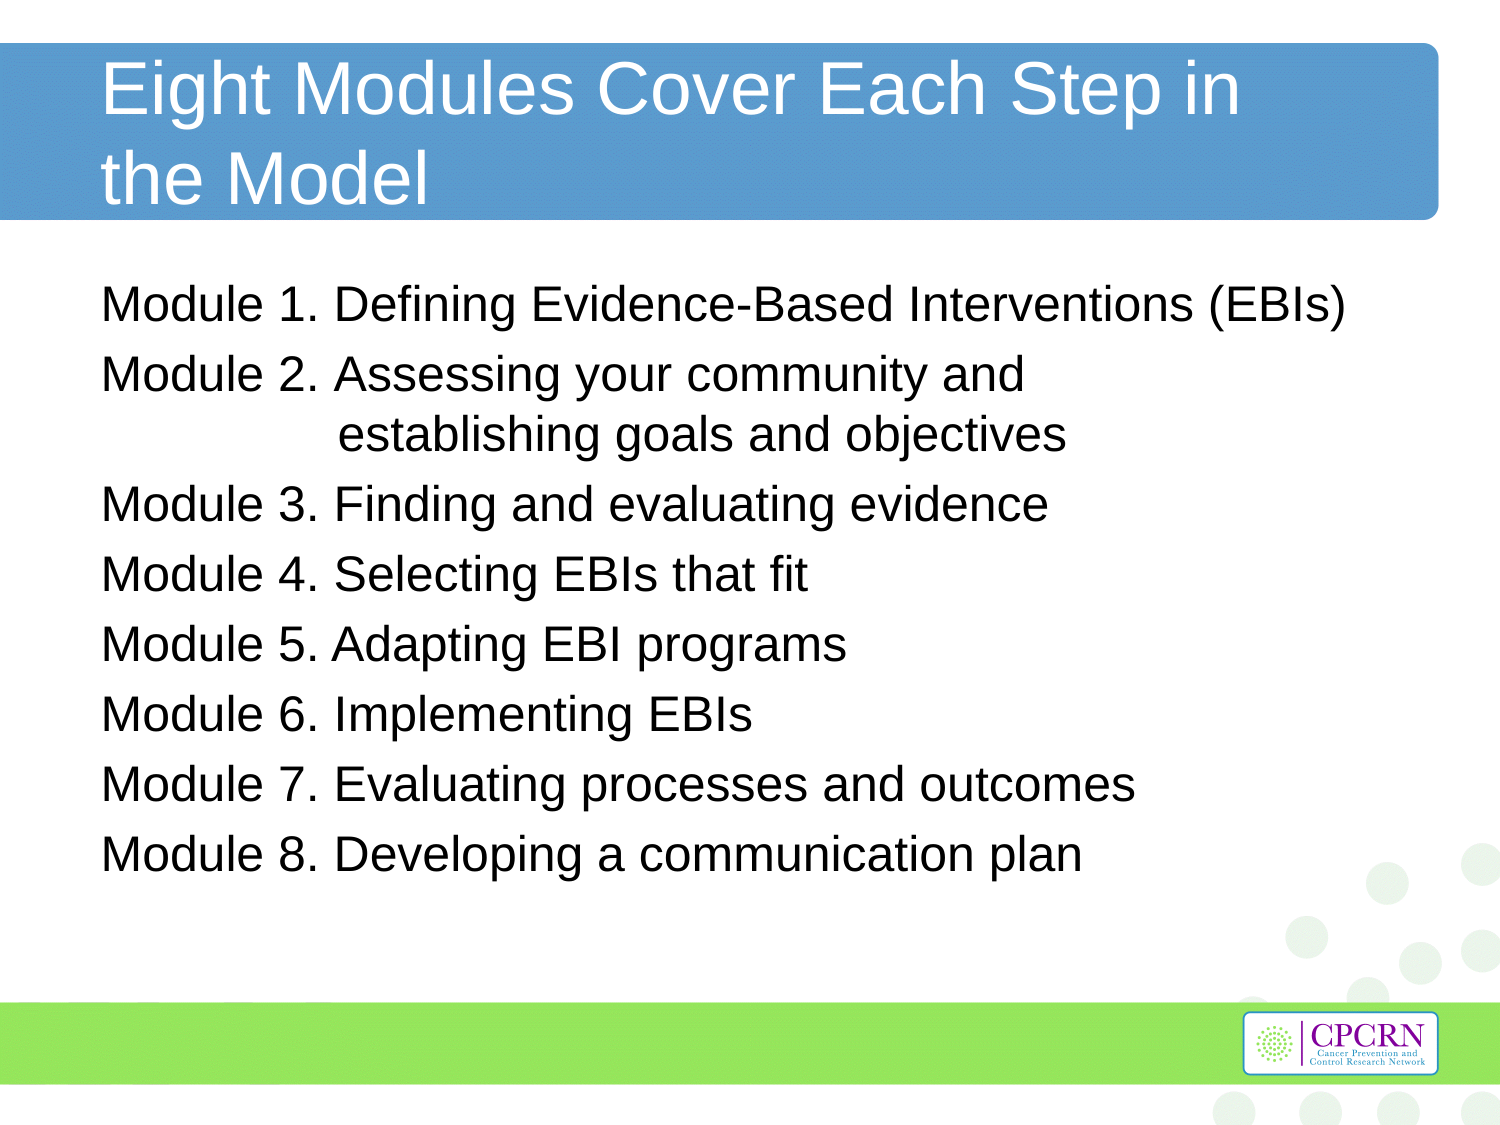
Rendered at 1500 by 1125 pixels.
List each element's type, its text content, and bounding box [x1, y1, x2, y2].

title Eight Modules Cover Each Step in the Model [85, 47, 1311, 211]
list Module 1. Defining Evidence-Based Interventions (EBIs) Module 2. Assessing your community and establishing goals and objectives Module 3. Finding and evaluating evidence Module 4. Selecting EBIs that fit Module 5. Adapting EBI programs Module 6. Implementing EBIs Module 7. Evaluating processes and outcomes Module 8. Developing a communication plan [85, 264, 1500, 977]
picture [0, 0, 1500, 1125]
